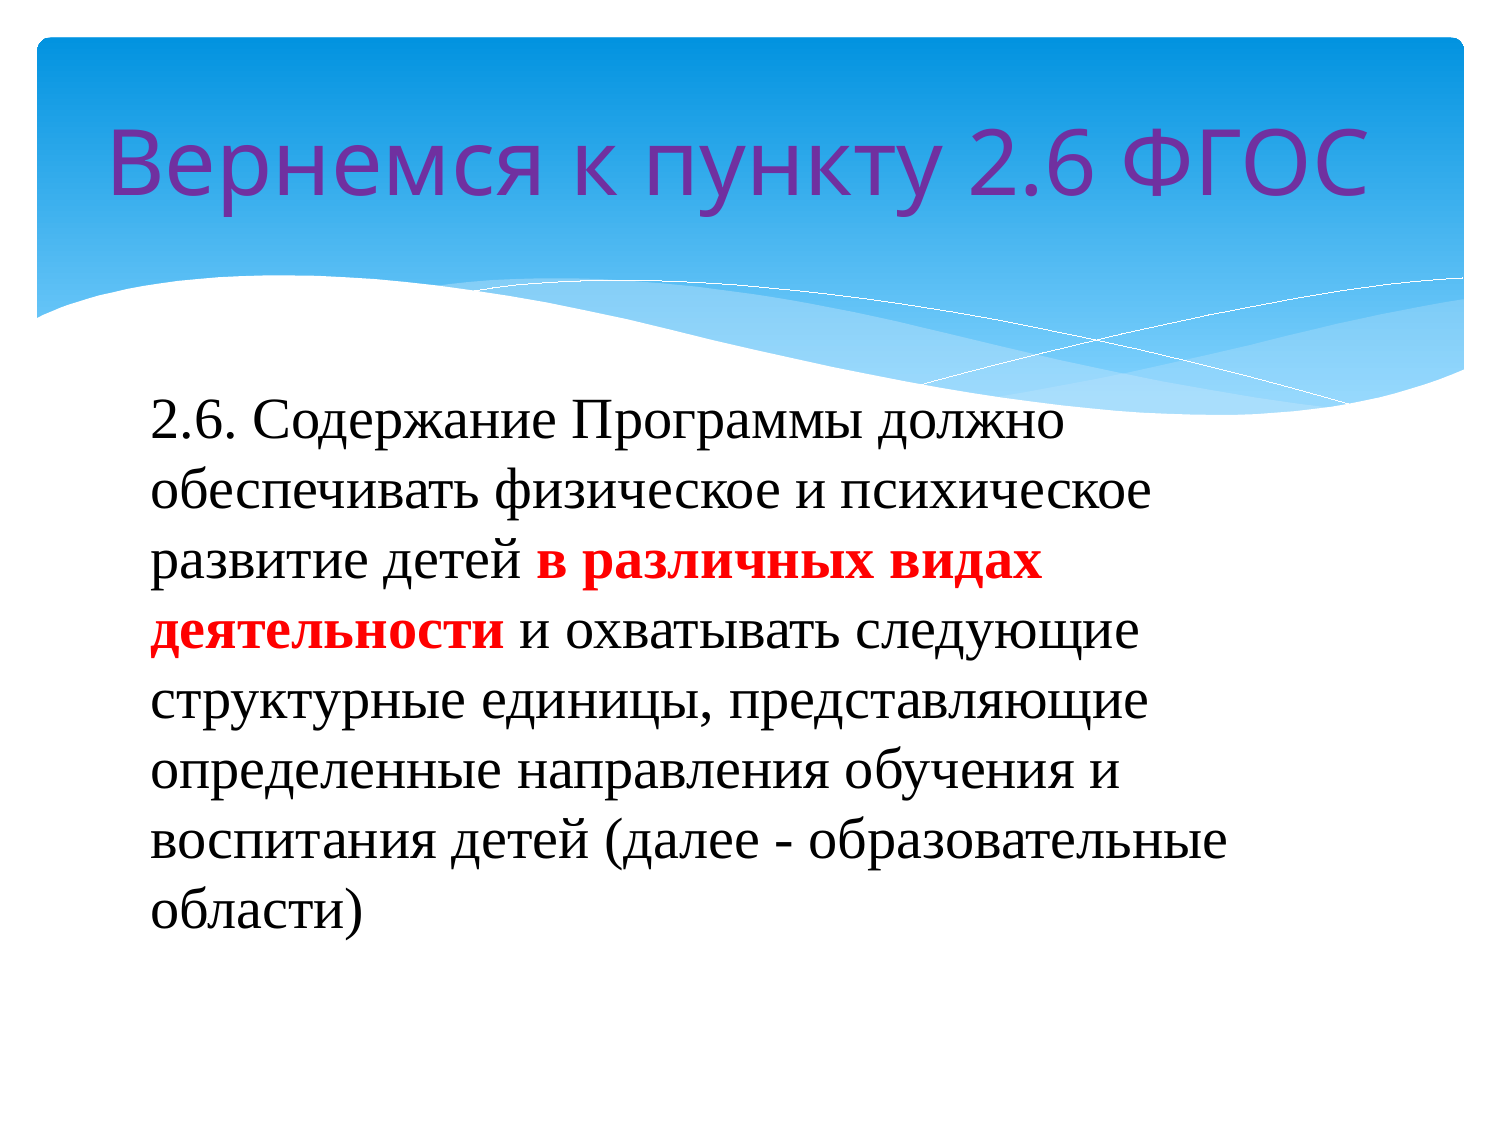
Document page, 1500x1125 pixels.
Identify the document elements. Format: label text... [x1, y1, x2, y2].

title Вернемся к пункту 2.6 ФГОС [75, 55, 1425, 261]
text_box 2.6. Содержание Программы должно обеспечивать физическое и психическое развитие детей в различных видах деятельности и охватывать следующие структурные единицы, представляющие определенные направления обучения и воспитания детей (далее - образовательные области) [135, 373, 1400, 948]
